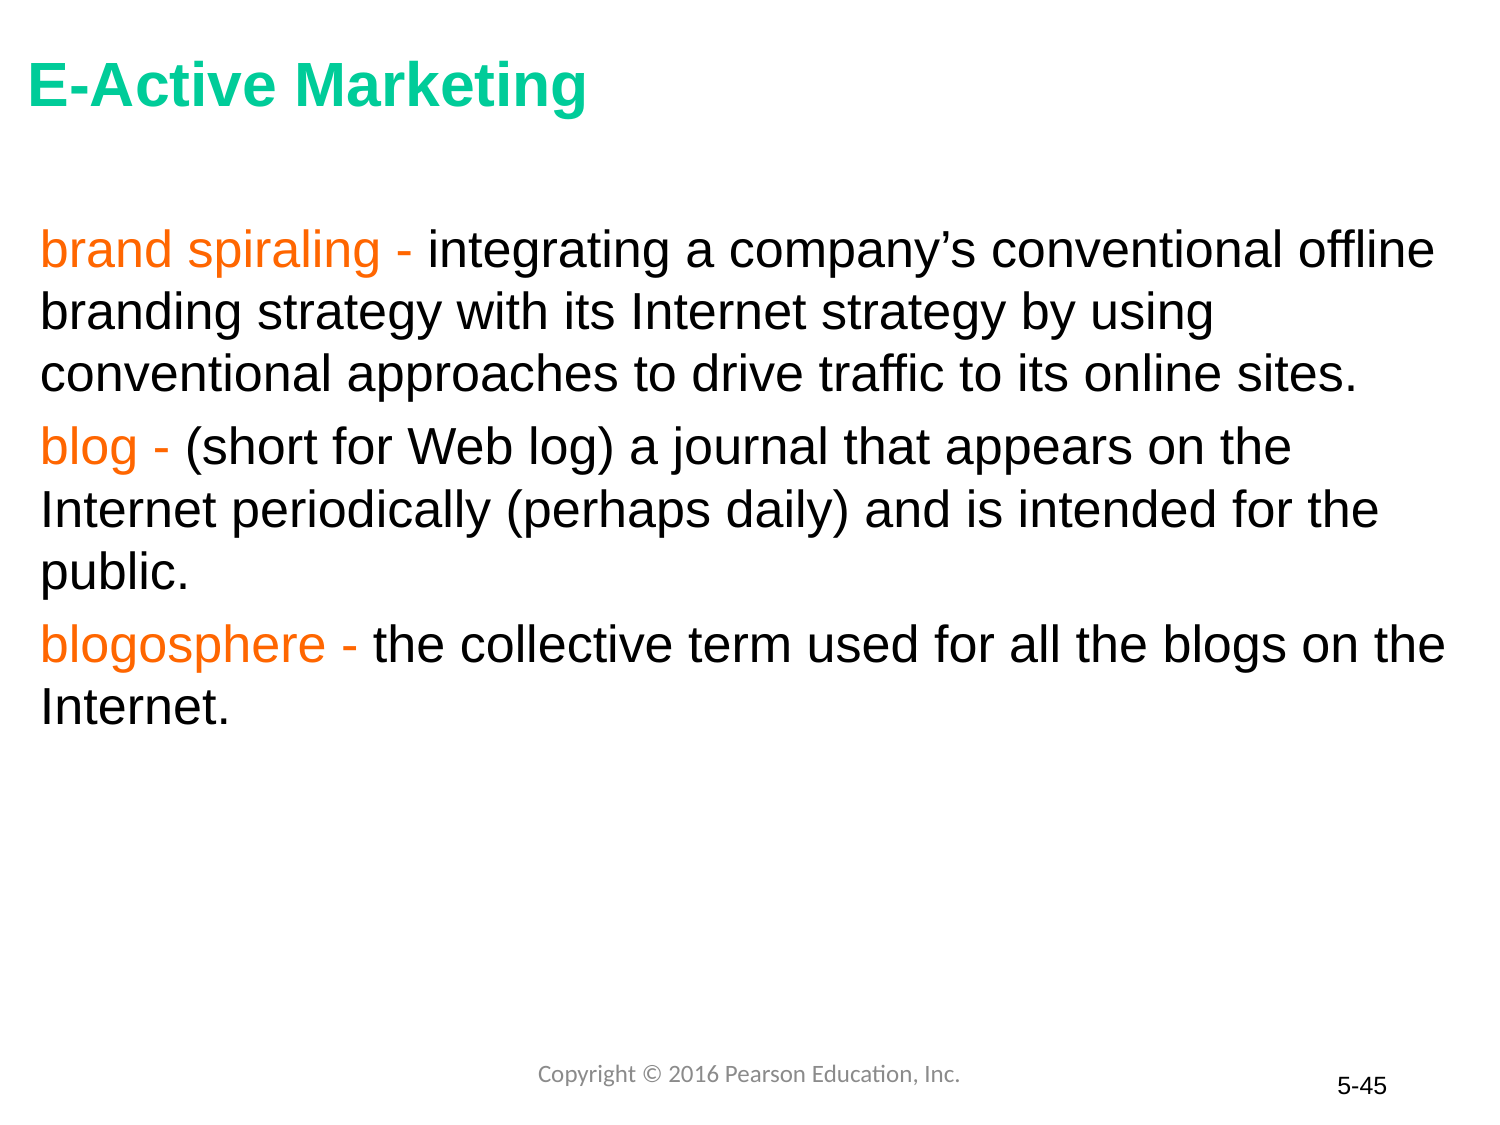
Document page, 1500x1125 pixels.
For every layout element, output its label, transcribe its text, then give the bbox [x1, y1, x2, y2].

footer Copyright © 2016 Pearson Education, Inc. [512, 1042, 988, 1103]
title E-Active Marketing [12, 0, 1363, 175]
list brand spiraling - integrating a company’s conventional offline branding strategy with its Internet strategy by using conventional approaches to drive traffic to its online sites. blog - (short for Web log) a journal that appears on the Internet periodically (perhaps daily) and is intended for the public. blogosphere - the collective term used for all the blogs on the Internet. [24, 207, 1475, 950]
